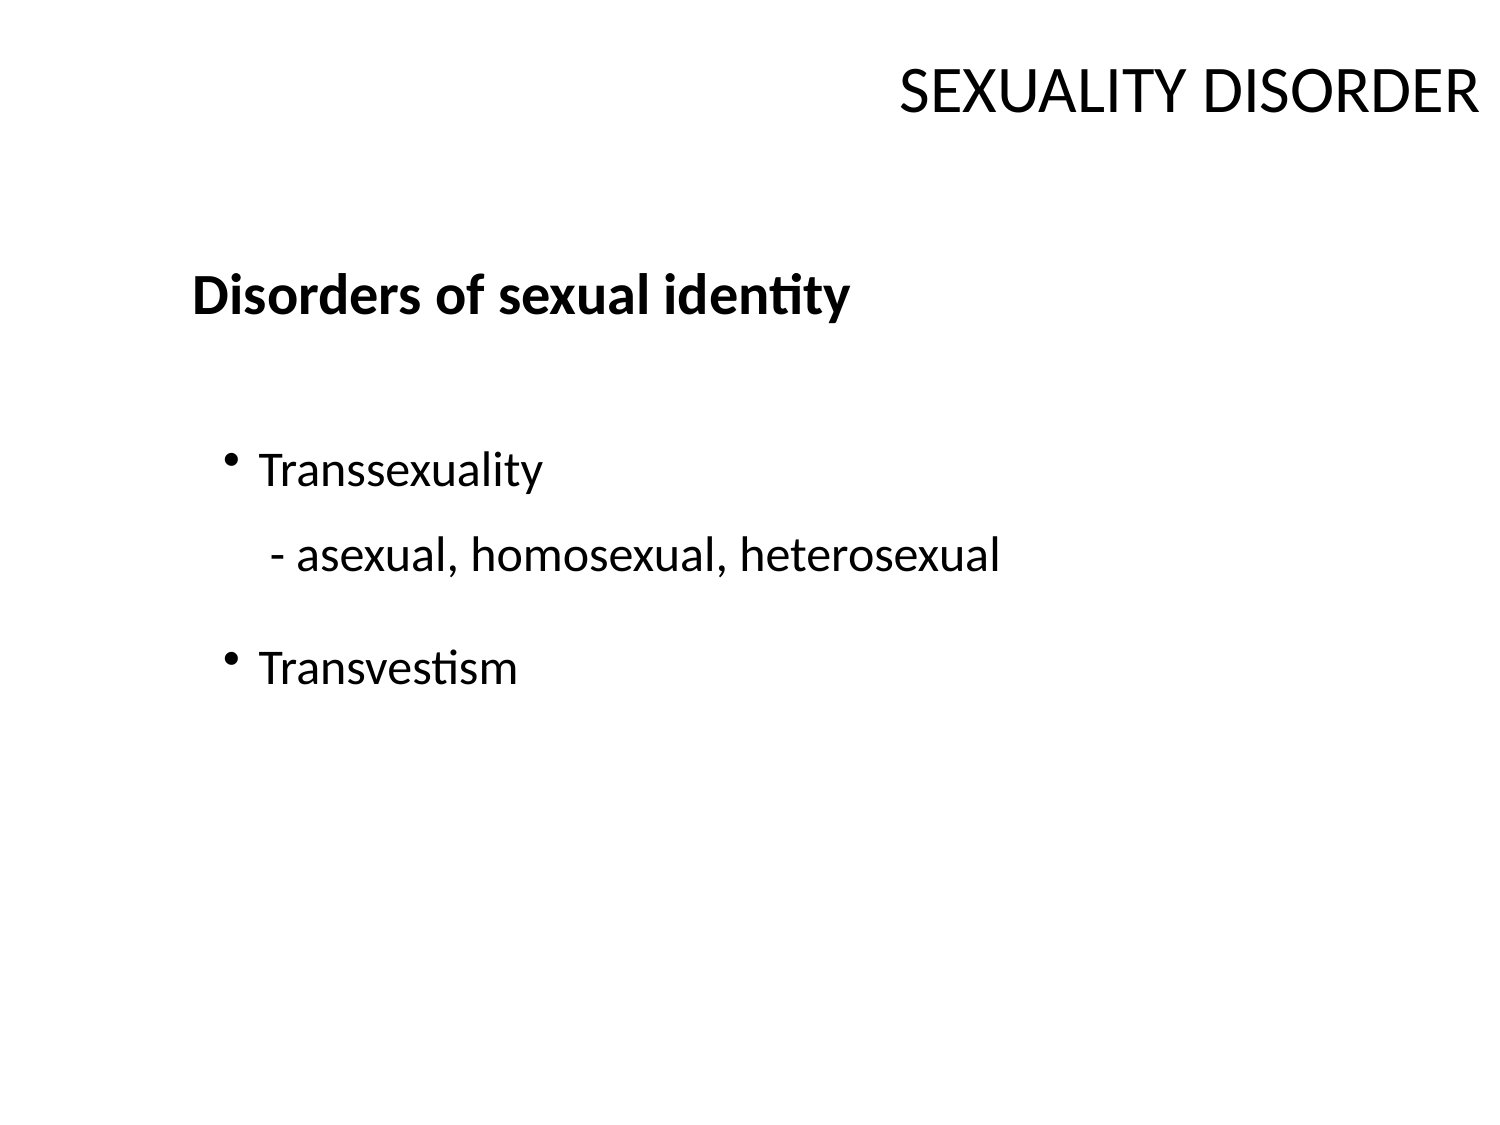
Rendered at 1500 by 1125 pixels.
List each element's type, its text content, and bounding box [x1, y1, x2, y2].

text_box SEXUALITY DISORDER [145, 0, 1496, 180]
text_box Disorders of sexual identity [103, 259, 1482, 335]
text_box Transsexuality - asexual, homosexual, heterosexual Transvestism [168, 428, 1255, 787]
